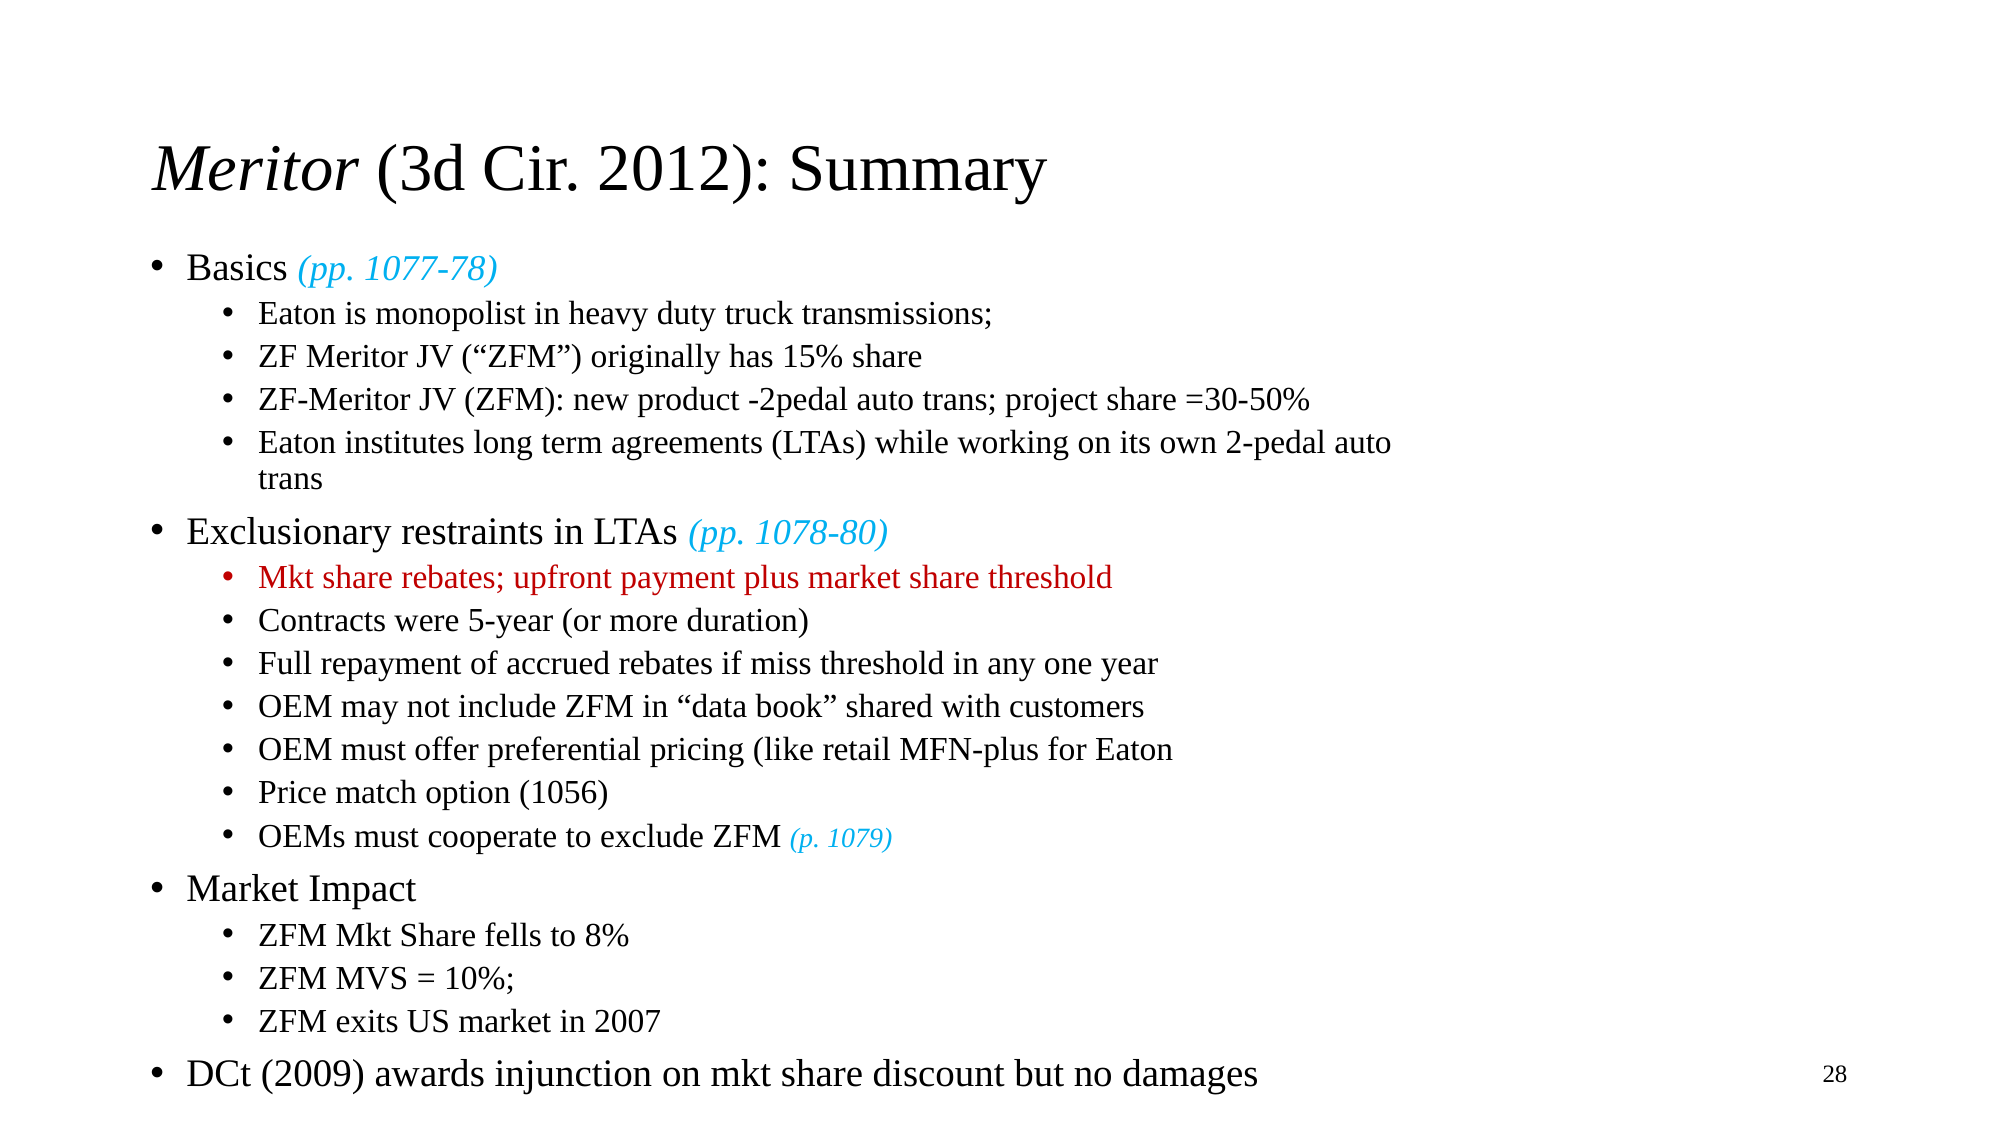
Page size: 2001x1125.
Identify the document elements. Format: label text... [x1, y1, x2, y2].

list Basics (pp. 1077-78) Eaton is monopolist in heavy duty truck transmissions; ZF Meritor JV (“ZFM”) originally has 15% share ZF-Meritor JV (ZFM): new product -2pedal auto trans; project share =30-50% Eaton institutes long term agreements (LTAs) while working on its own 2-pedal auto trans Exclusionary restraints in LTAs (pp. 1078-80) Mkt share rebates; upfront payment plus market share threshold Contracts were 5-year (or more duration) Full repayment of accrued rebates if miss threshold in any one year OEM may not include ZFM in “data book” shared with customers OEM must offer preferential pricing (like retail MFN-plus for Eaton Price match option (1056) OEMs must cooperate to exclude ZFM (p. 1079) Market Impact ZFM Mkt Share fells to 8% ZFM MVS = 10%; ZFM exits US market in 2007 DCt (2009) awards injunction on mkt share discount but no damages [135, 239, 1463, 1105]
title Meritor (3d Cir. 2012): Summary [137, 59, 1863, 278]
slide_number 28 [1412, 1042, 1863, 1103]
